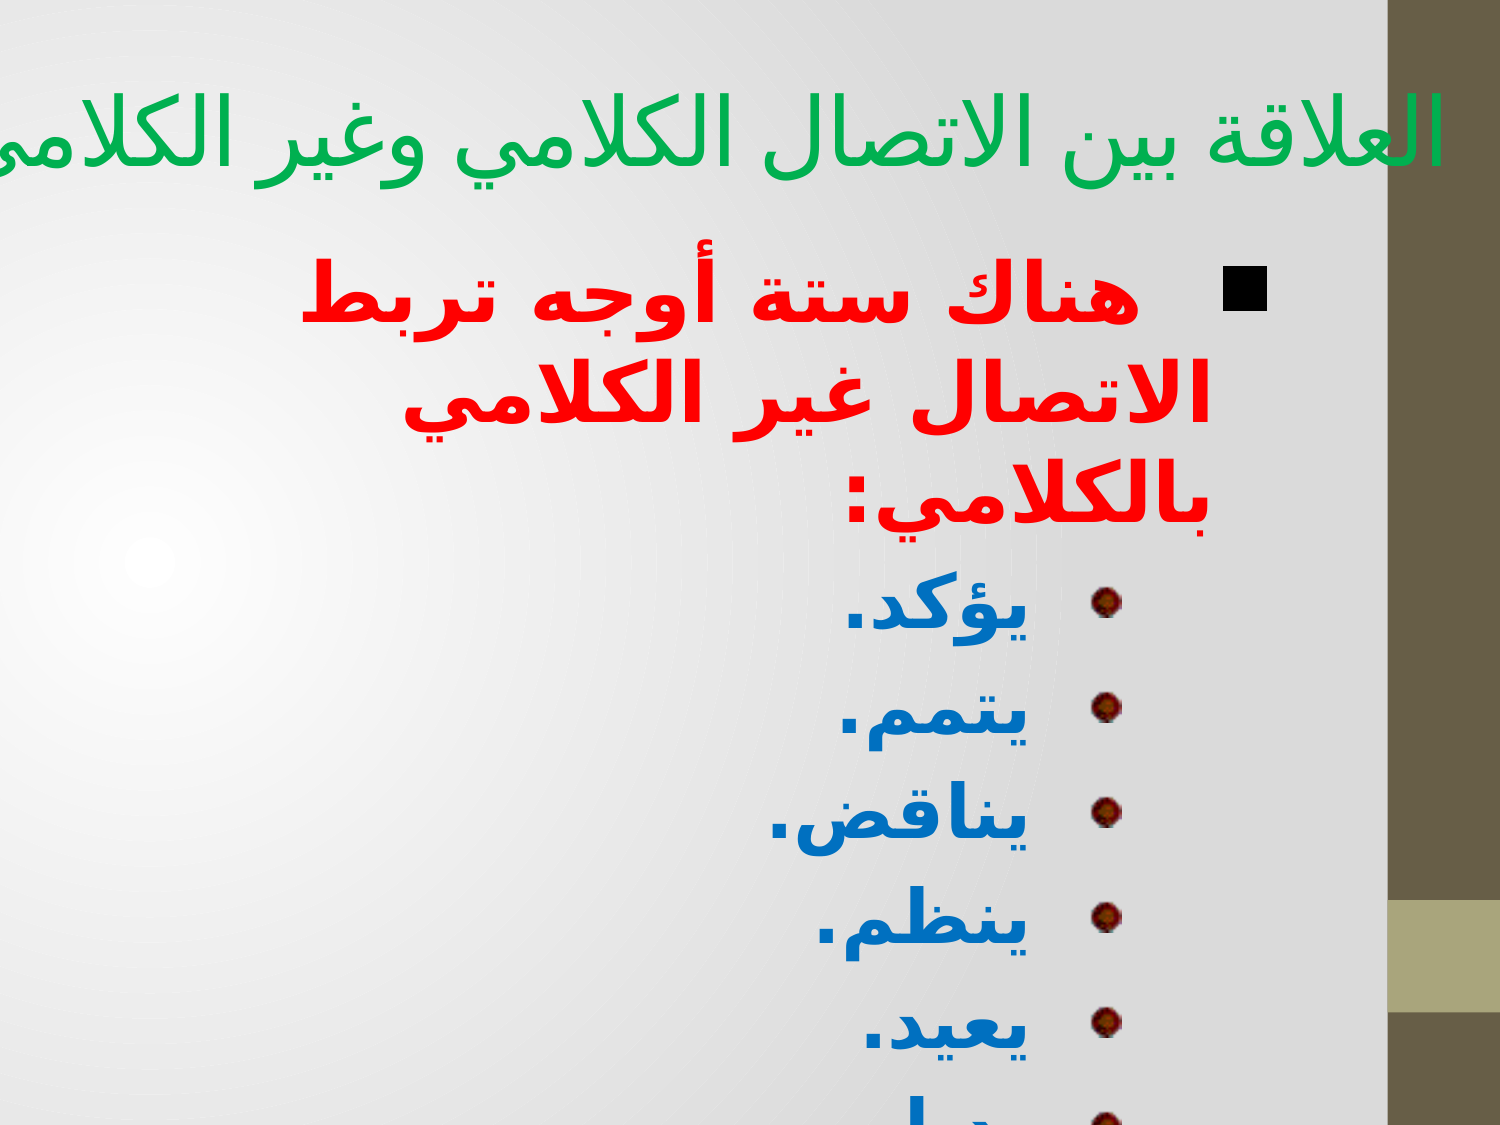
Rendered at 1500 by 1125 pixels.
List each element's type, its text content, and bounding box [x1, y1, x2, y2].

text_box هناك ستة أوجه تربط الاتصال غير الكلامي بالكلامي: يؤكد. يتمم. يناقض. ينظم. يعيد. بديل. [29, 231, 1287, 907]
picture [1084, 685, 1122, 723]
picture [1084, 1000, 1122, 1038]
picture [1084, 790, 1122, 828]
picture [1084, 1105, 1122, 1125]
text_box العلاقة بين الاتصال الكلامي وغير الكلامي [0, 62, 1465, 193]
picture [1084, 580, 1122, 618]
picture [1219, 262, 1272, 316]
picture [1084, 895, 1122, 933]
